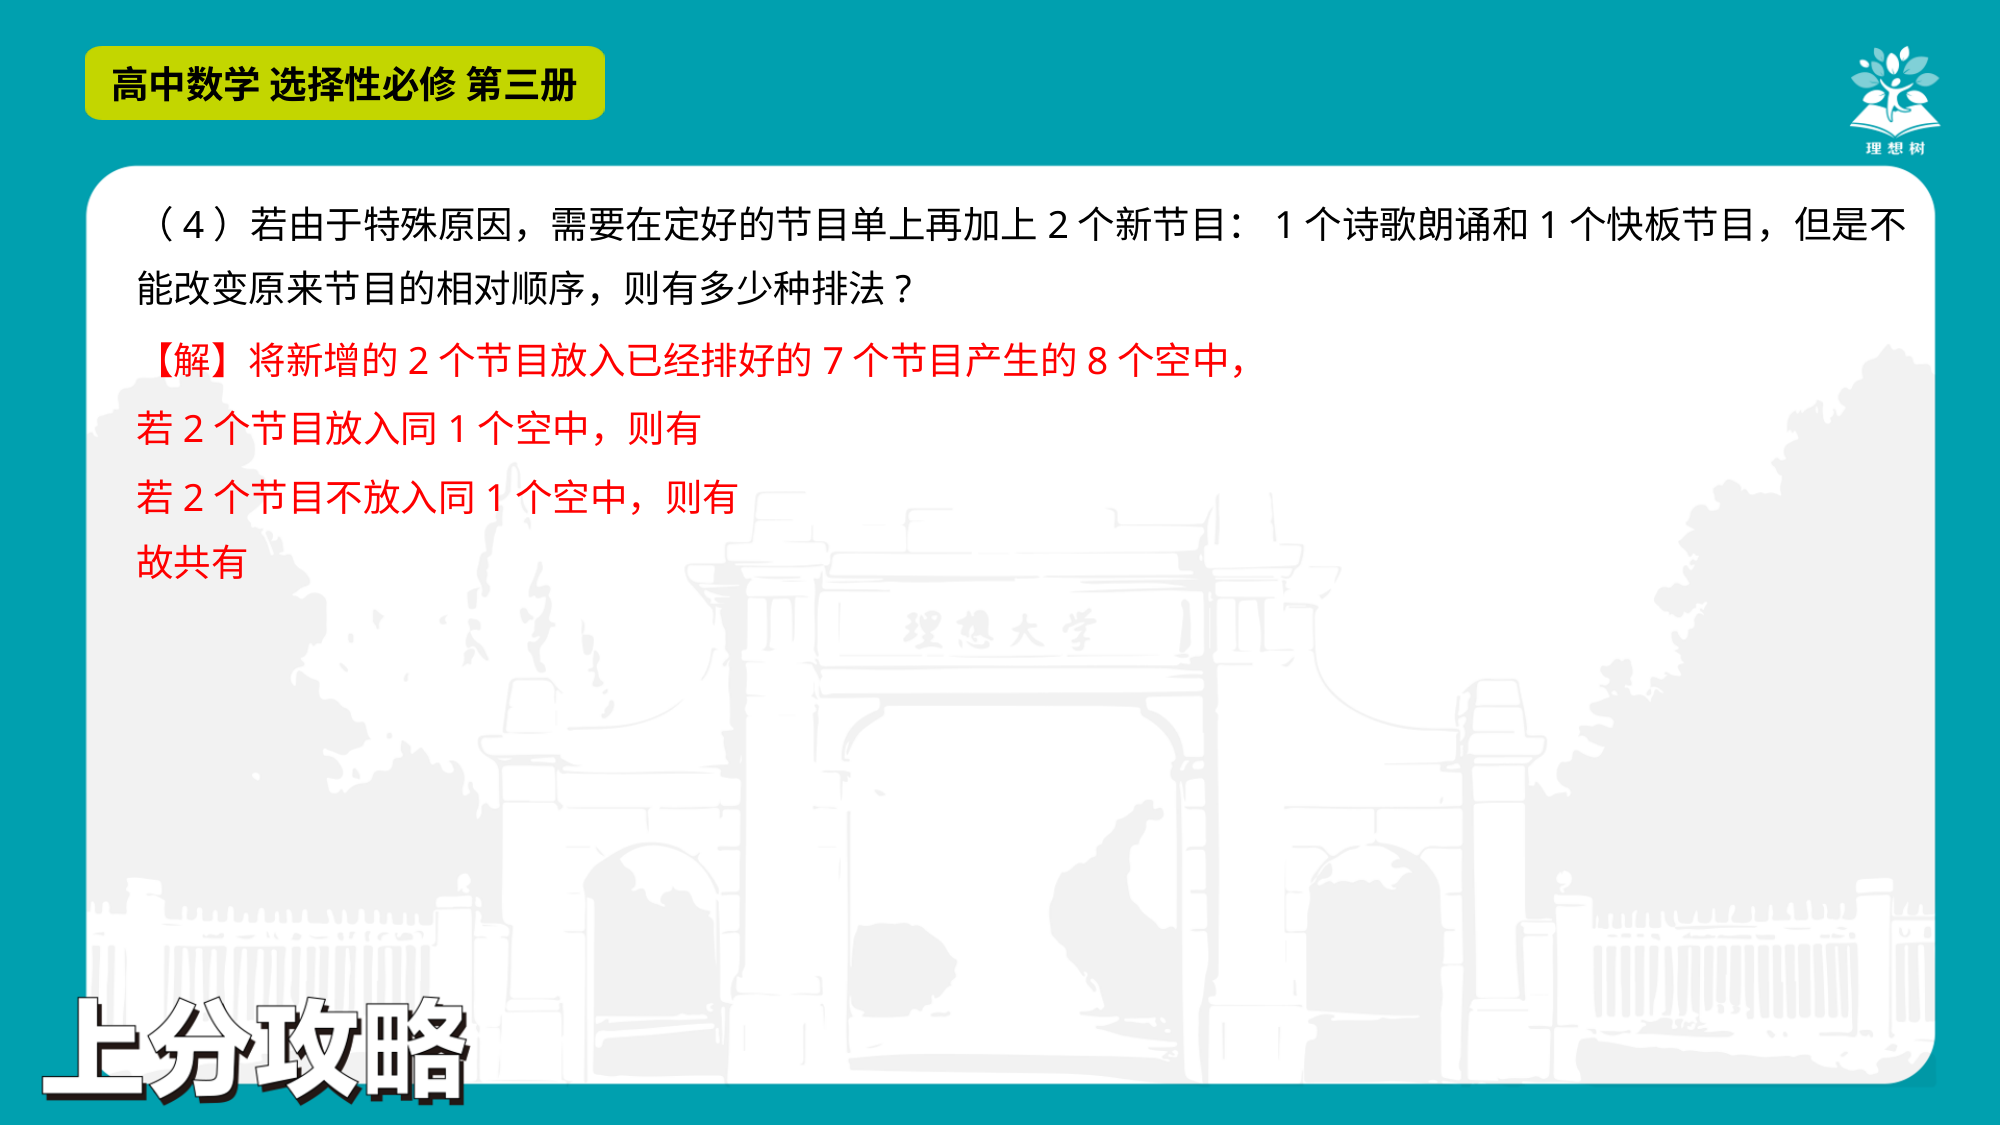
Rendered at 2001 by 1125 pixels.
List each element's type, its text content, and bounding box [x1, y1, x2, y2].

text_box （4）若由于特殊原因，需要在定好的节目单上再加上2个新节目：1个诗歌朗诵和1个快板节目，但是不 能改变原来节目的相对顺序，则有多少种排法? [136, 177, 1865, 304]
picture [0, 0, 2000, 1125]
